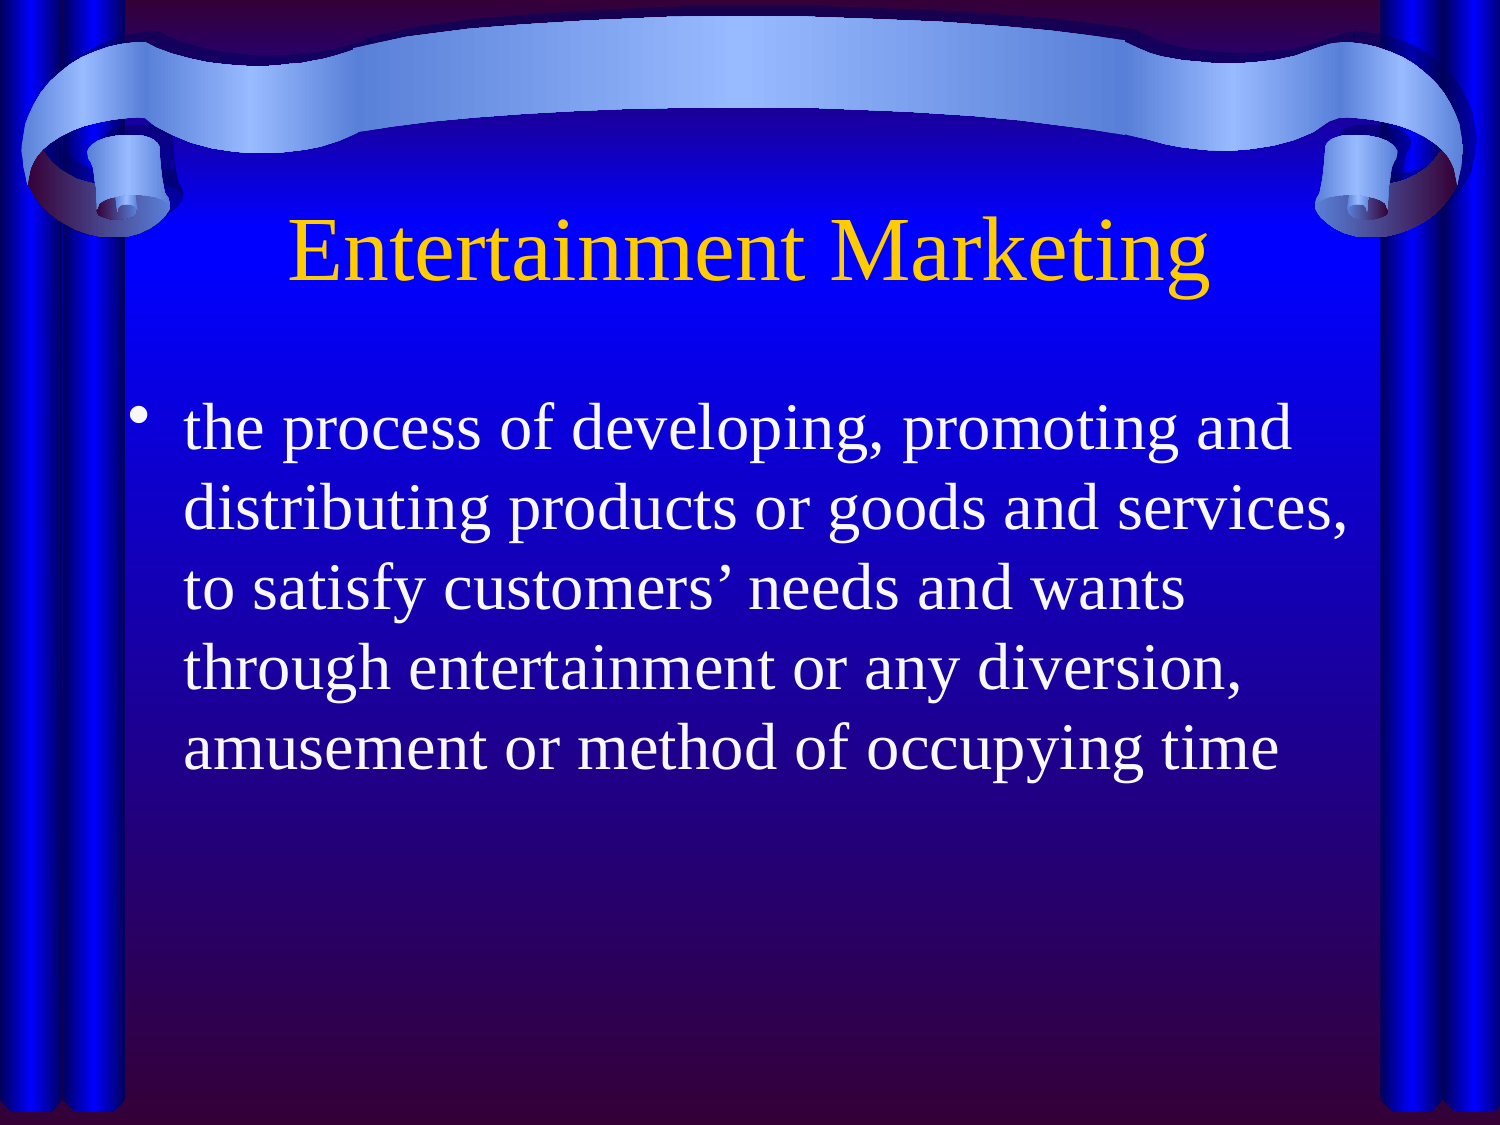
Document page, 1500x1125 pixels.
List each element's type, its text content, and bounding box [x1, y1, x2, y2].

list the process of developing, promoting and distributing products or goods and services, to satisfy customers’ needs and wants through entertainment or any diversion, amusement or method of occupying time [112, 374, 1388, 1051]
title Entertainment Marketing [112, 149, 1388, 338]
